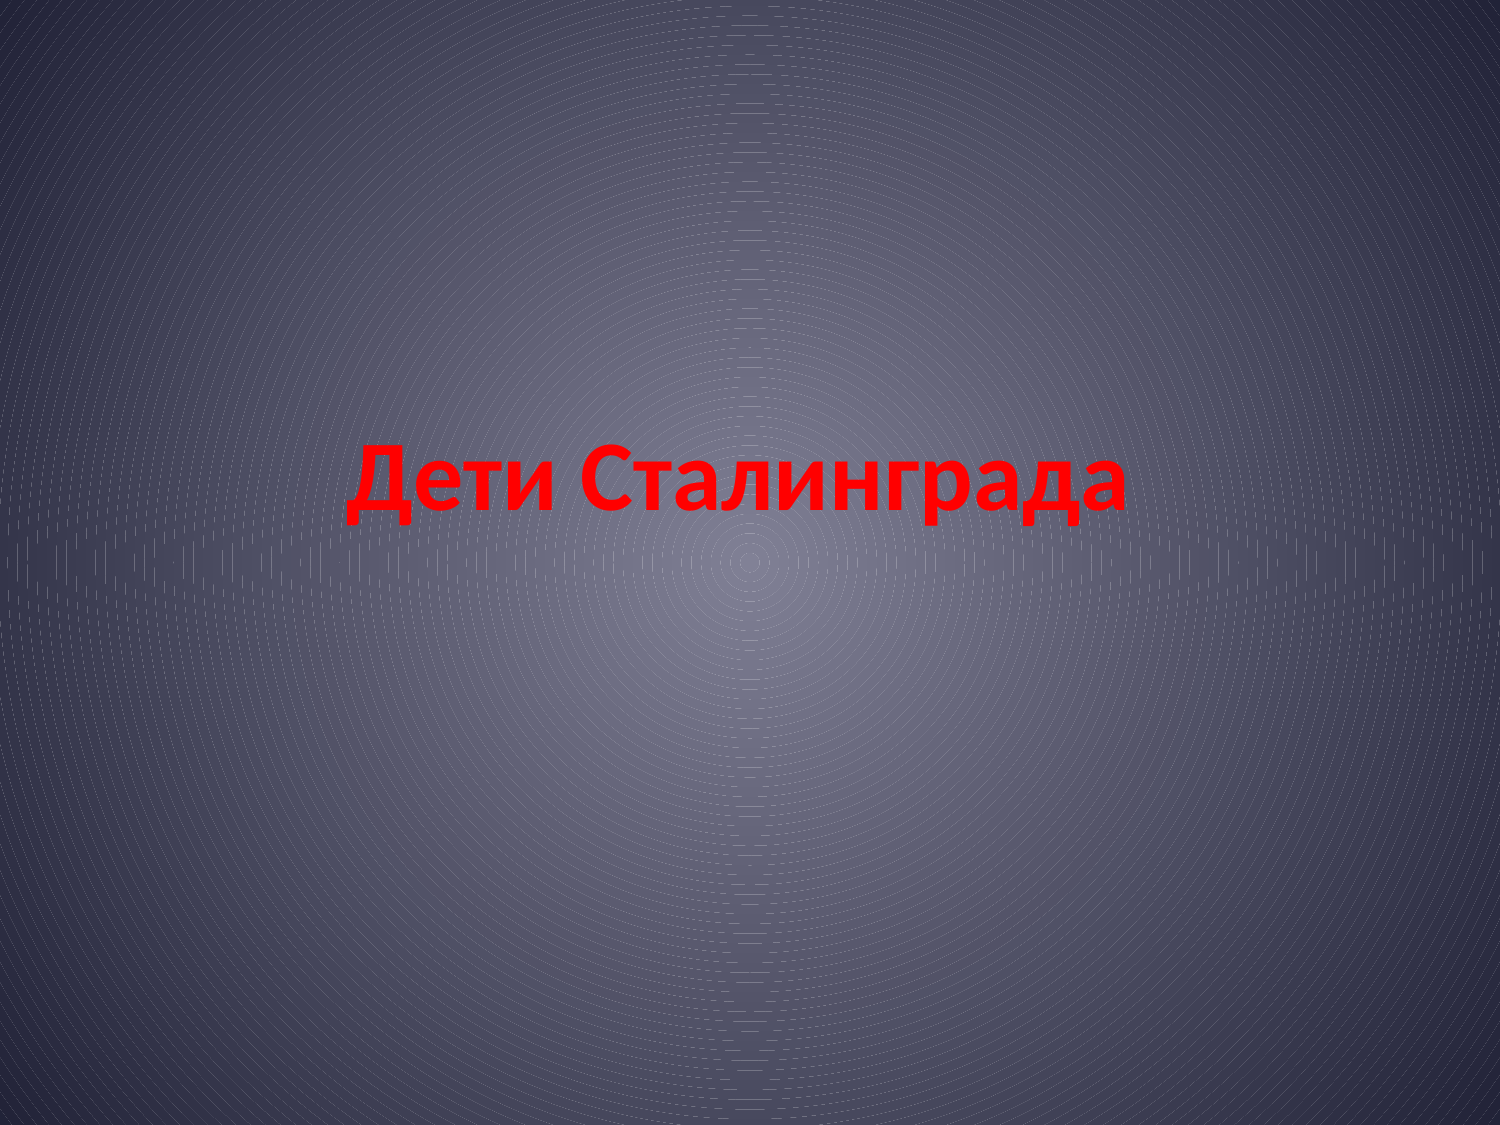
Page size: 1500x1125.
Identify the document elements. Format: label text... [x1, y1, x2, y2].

title Дети Сталинграда [112, 349, 1388, 591]
